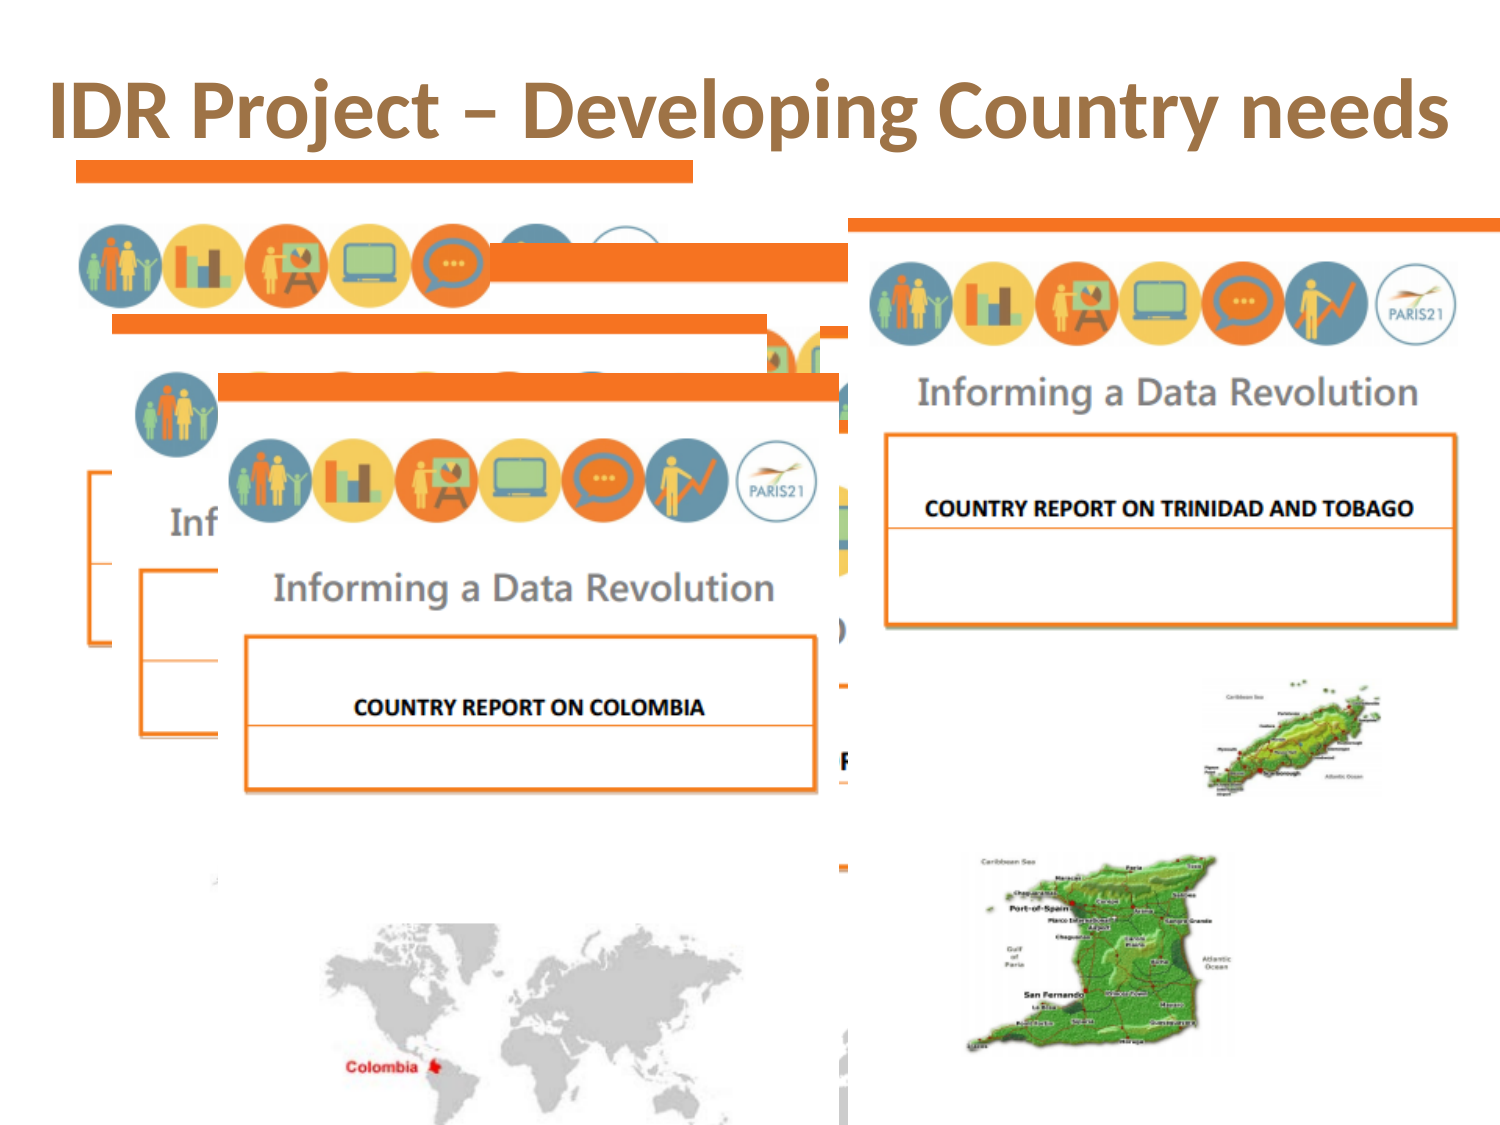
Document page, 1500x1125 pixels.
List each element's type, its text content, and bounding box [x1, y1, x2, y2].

picture [76, 160, 1500, 1125]
text_box IDR Project – Developing Country needs [0, 0, 1500, 208]
